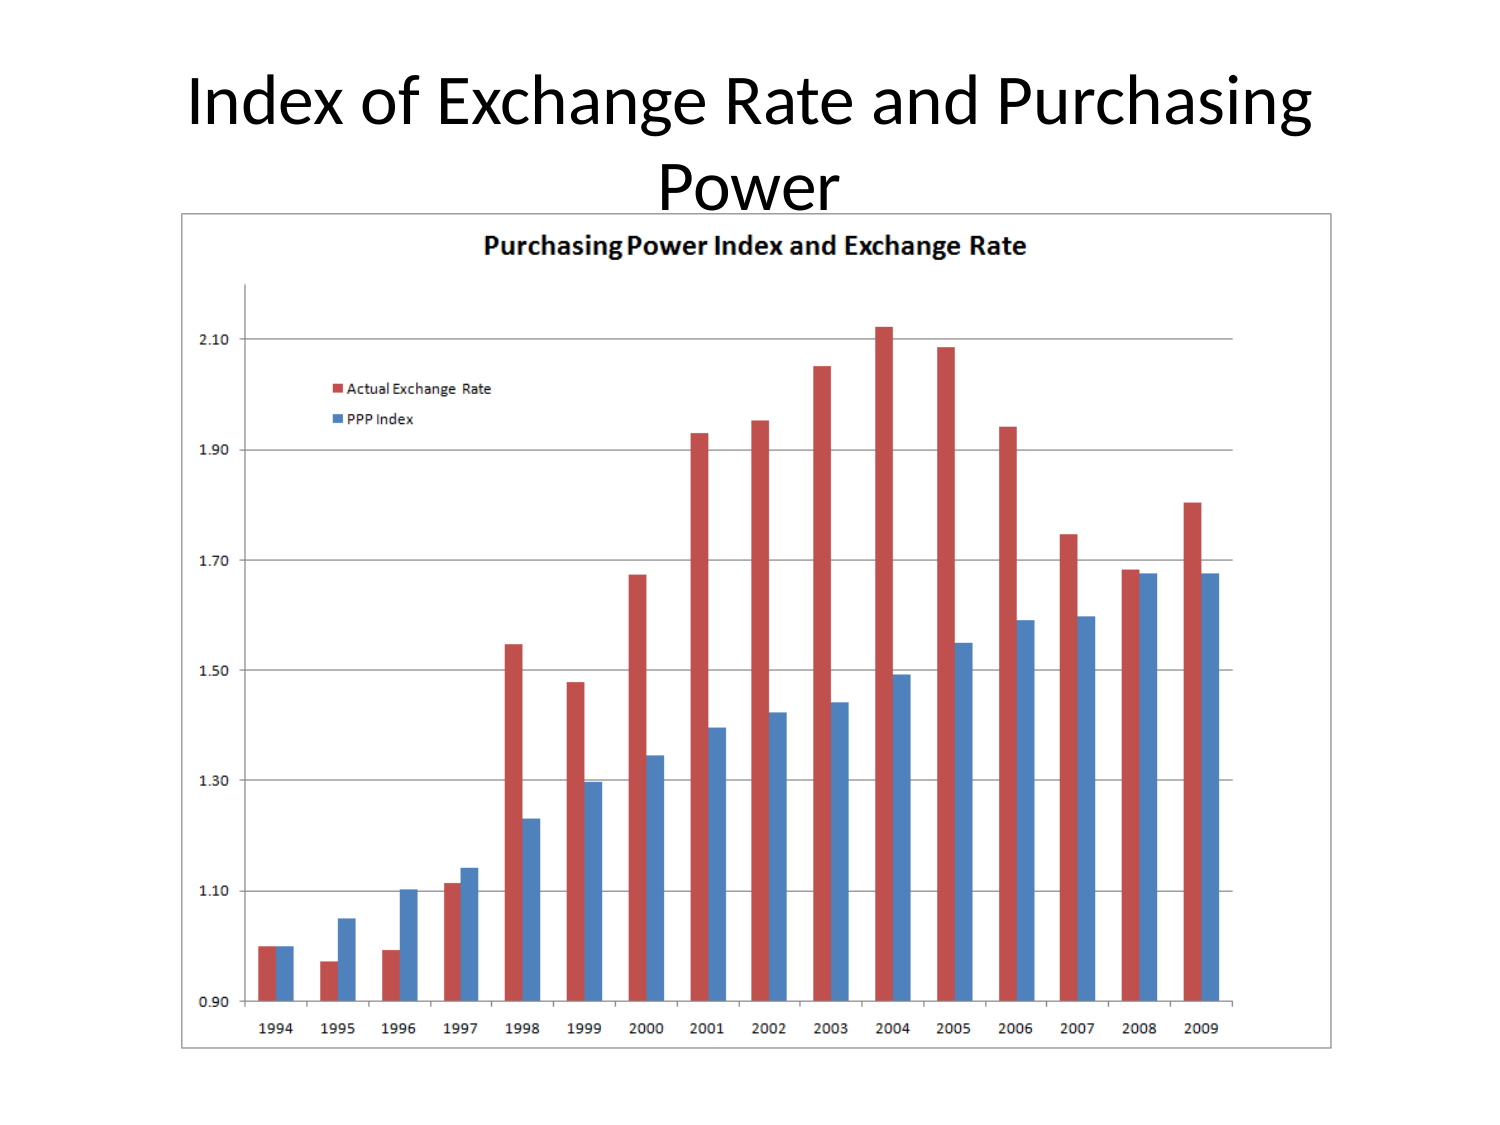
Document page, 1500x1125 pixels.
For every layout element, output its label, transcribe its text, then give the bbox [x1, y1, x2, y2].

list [179, 212, 1333, 1051]
title Index of Exchange Rate and Purchasing Power [75, 45, 1425, 233]
